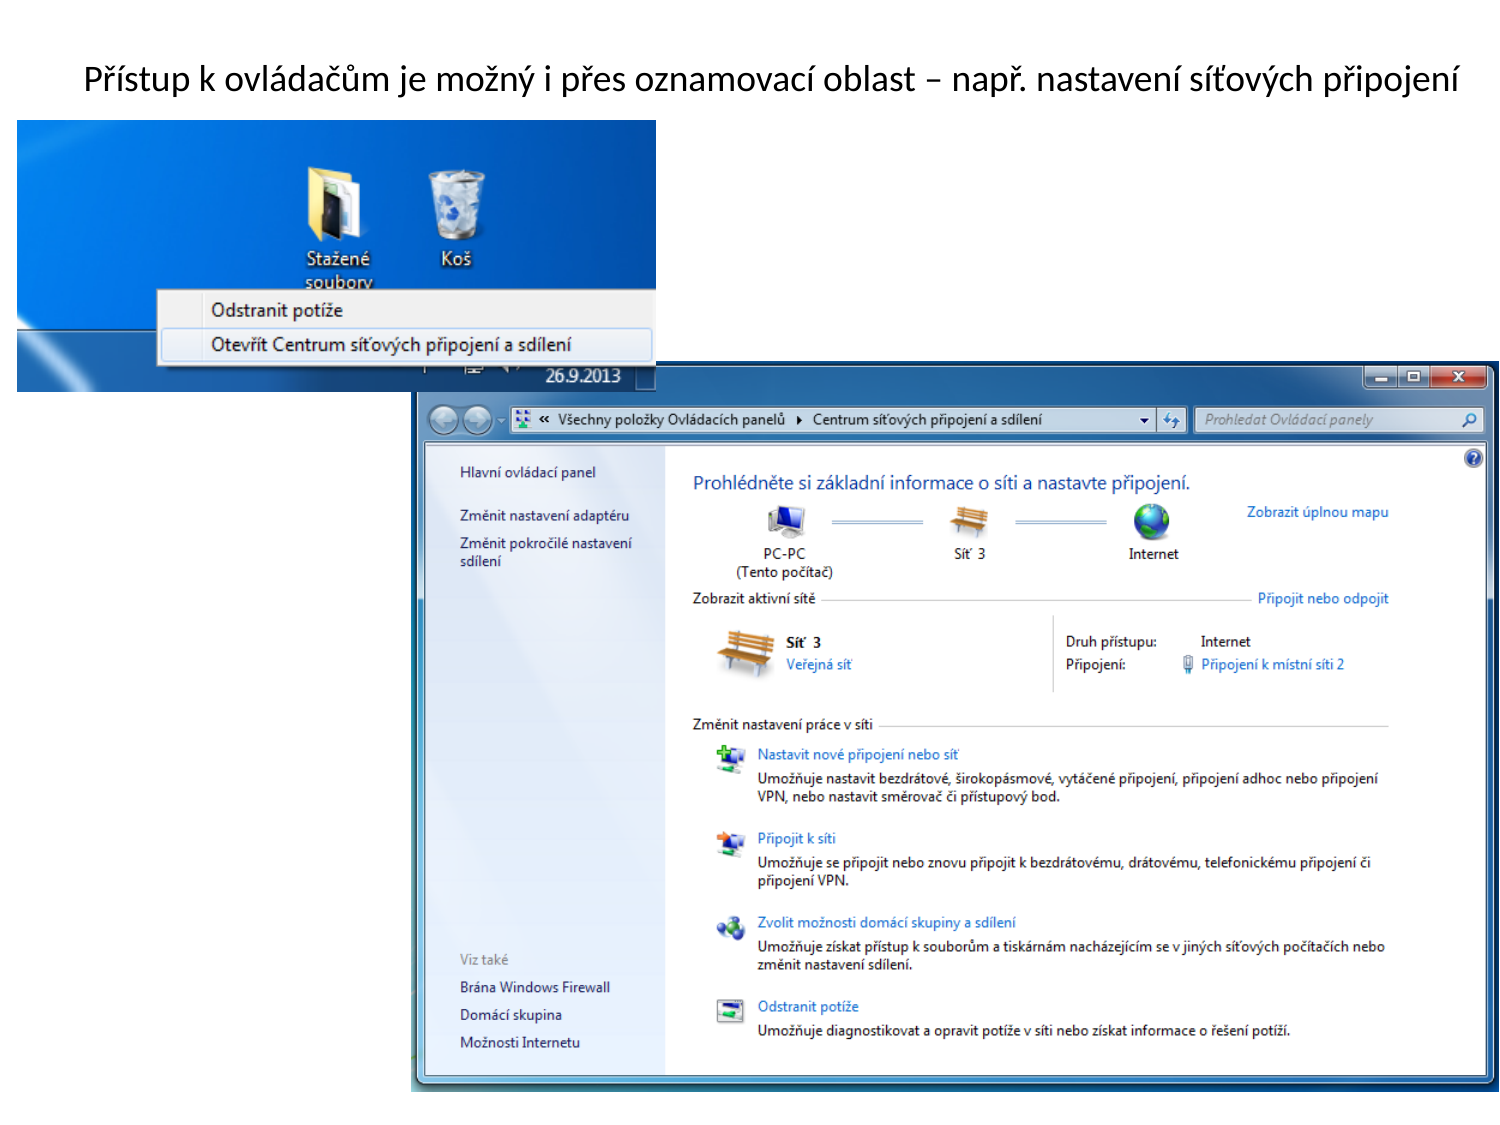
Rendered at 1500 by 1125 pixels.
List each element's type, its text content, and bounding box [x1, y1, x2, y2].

picture [17, 119, 1499, 1092]
text_box Přístup k ovládačům je možný i přes oznamovací oblast – např. nastavení síťových připojení [68, 46, 1484, 106]
